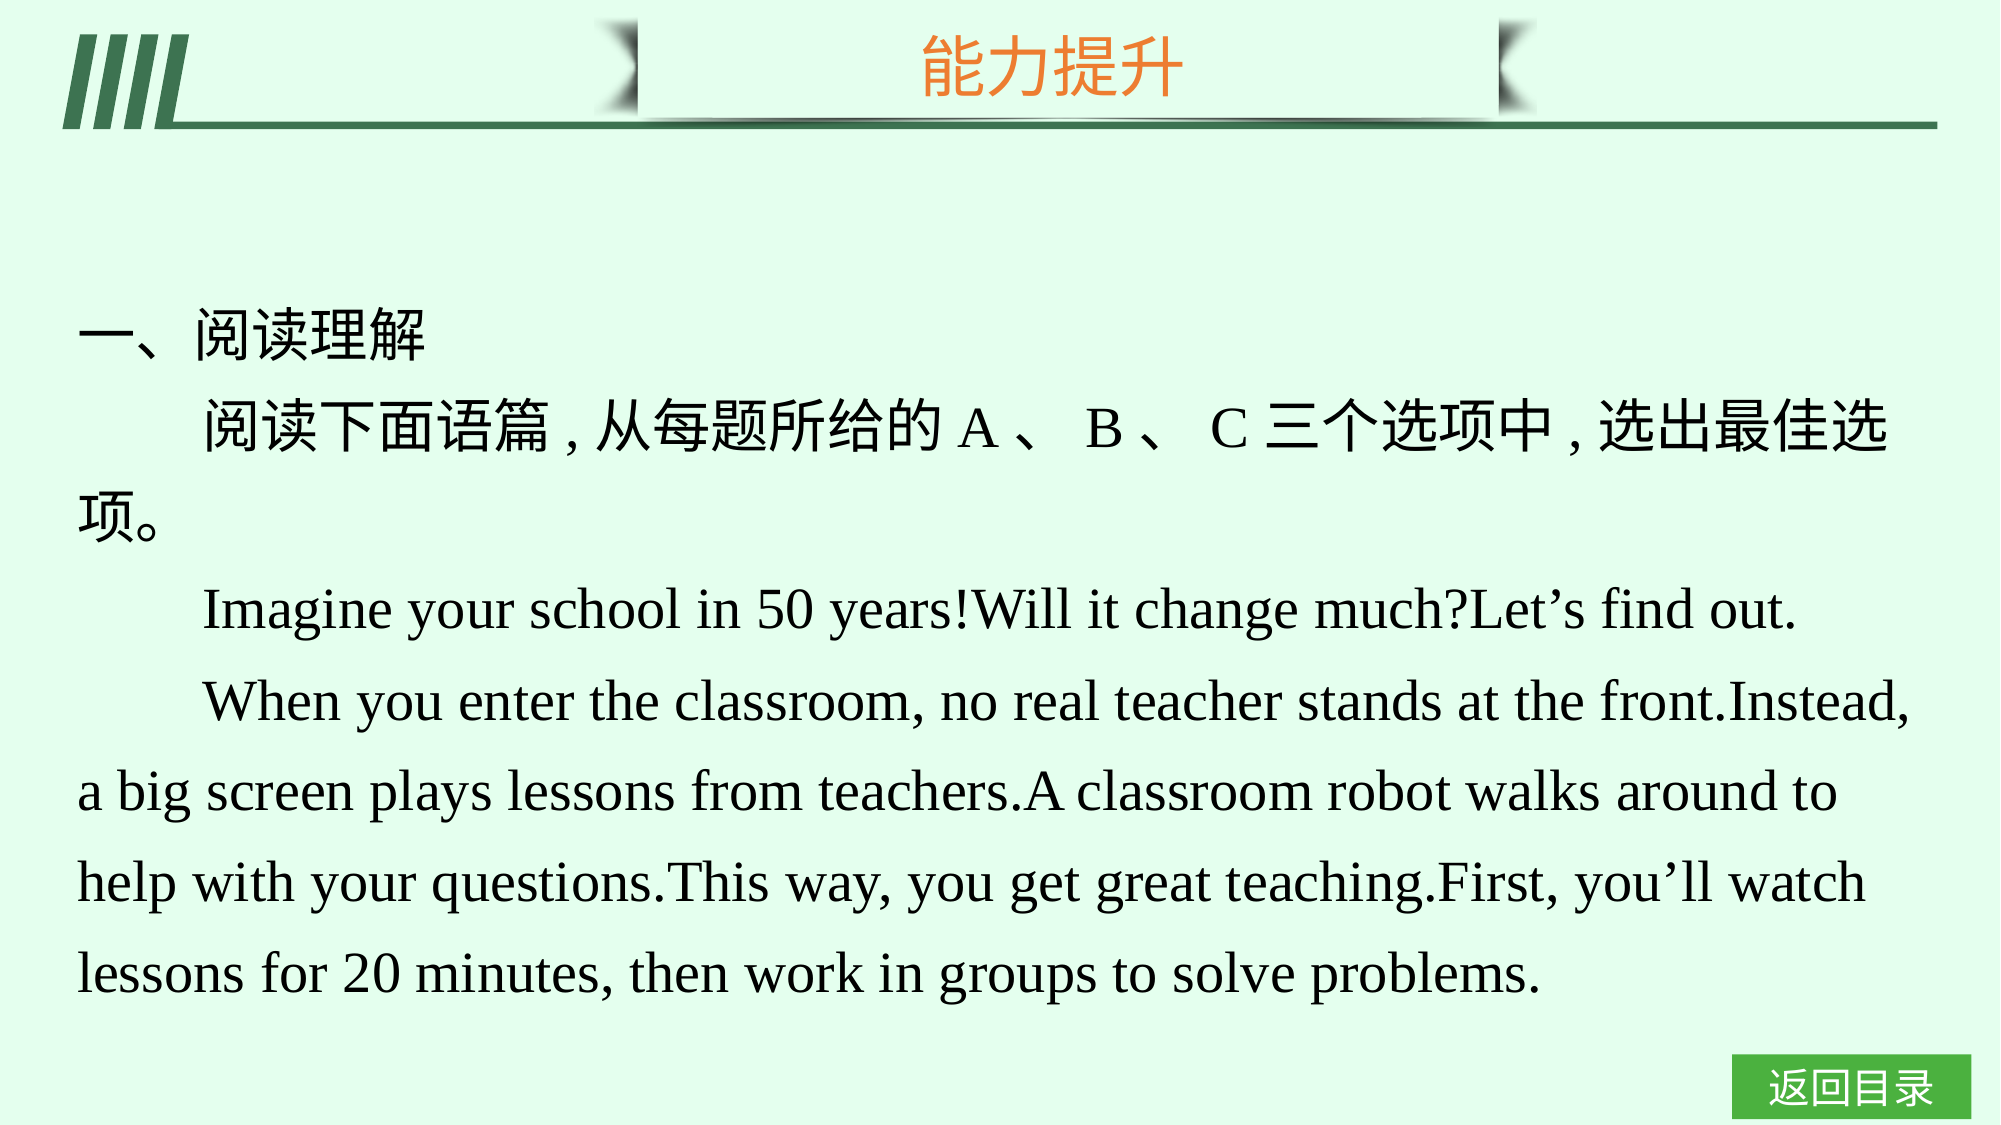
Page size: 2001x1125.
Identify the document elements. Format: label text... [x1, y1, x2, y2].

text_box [594, 16, 1537, 127]
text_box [62, 34, 1938, 130]
text_box 一、阅读理解 阅读下面语篇,从每题所给的A、B、C三个选项中,选出最佳选项。 Imagine your school in 50 years!Will it change much?Let’s find out. When you enter the classroom, no real teacher stands at the front.Instead, a big screen plays lessons from teachers.A classroom robot walks around to help with your questions.This way, you get great teaching.First, you’ll watch lessons for 20 minutes, then work in groups to solve problems. [62, 269, 1938, 1012]
